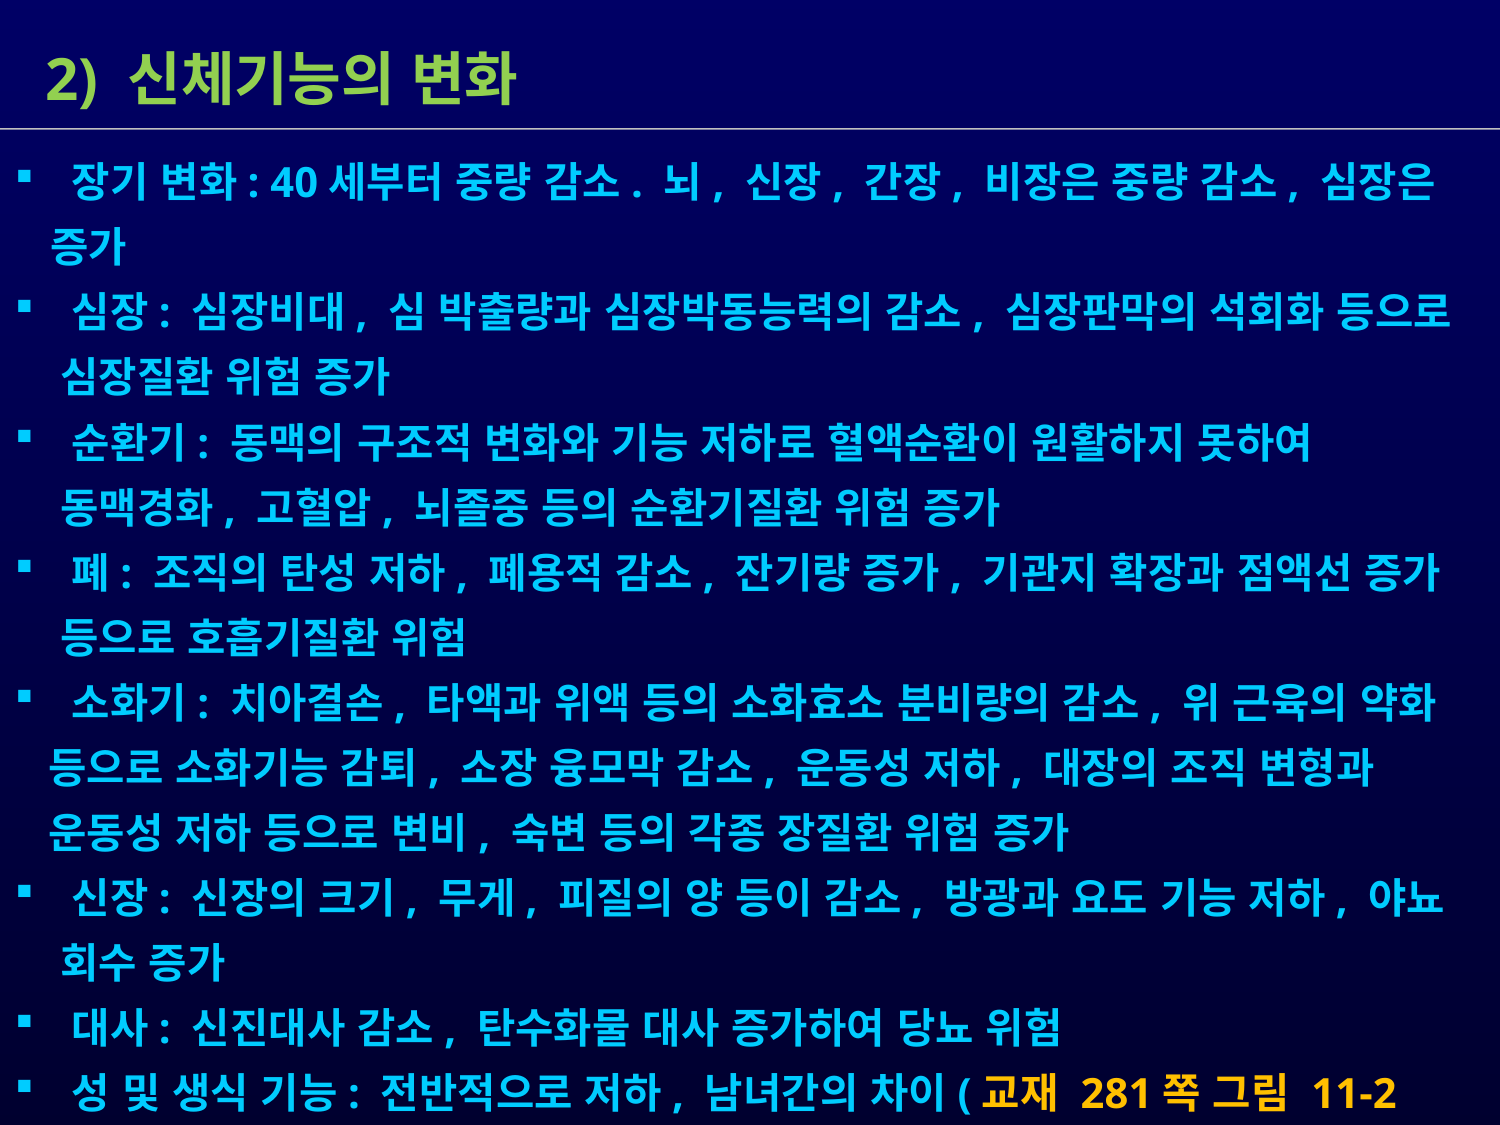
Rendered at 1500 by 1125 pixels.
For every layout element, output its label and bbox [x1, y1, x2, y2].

text_box [0, 34, 1500, 1125]
